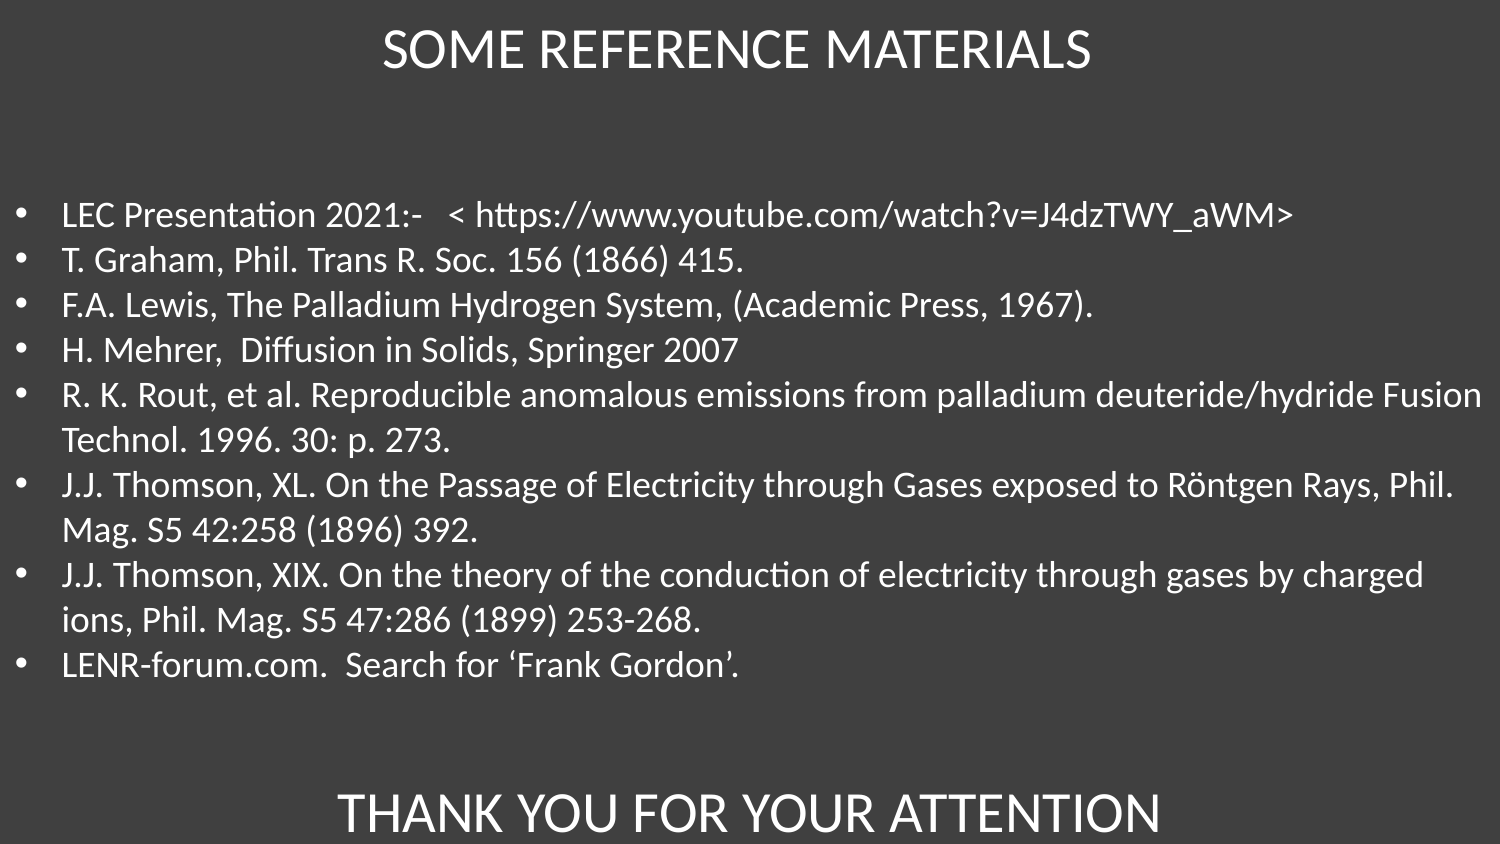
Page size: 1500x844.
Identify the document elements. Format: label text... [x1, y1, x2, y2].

text_box SOME REFERENCE MATERIALS [367, 2, 1108, 88]
text_box LEC Presentation 2021:- < https://www.youtube.com/watch?v=J4dzTWY_aWM> T. Graham, Phil. Trans R. Soc. 156 (1866) 415. F.A. Lewis, The Palladium Hydrogen System, (Academic Press, 1967). H. Mehrer, Diffusion in Solids, Springer 2007 R. K. Rout, et al. Reproducible anomalous emissions from palladium deuteride/hydride Fusion Technol. 1996. 30: p. 273. J.J. Thomson, XL. On the Passage of Electricity through Gases exposed to Röntgen Rays, Phil. Mag. S5 42:258 (1896) 392. J.J. Thomson, XIX. On the theory of the conduction of electricity through gases by charged ions, Phil. Mag. S5 47:286 (1899) 253-268. LENR-forum.com. Search for ‘Frank Gordon’. THANK YOU FOR YOUR ATTENTION [0, 92, 1500, 844]
